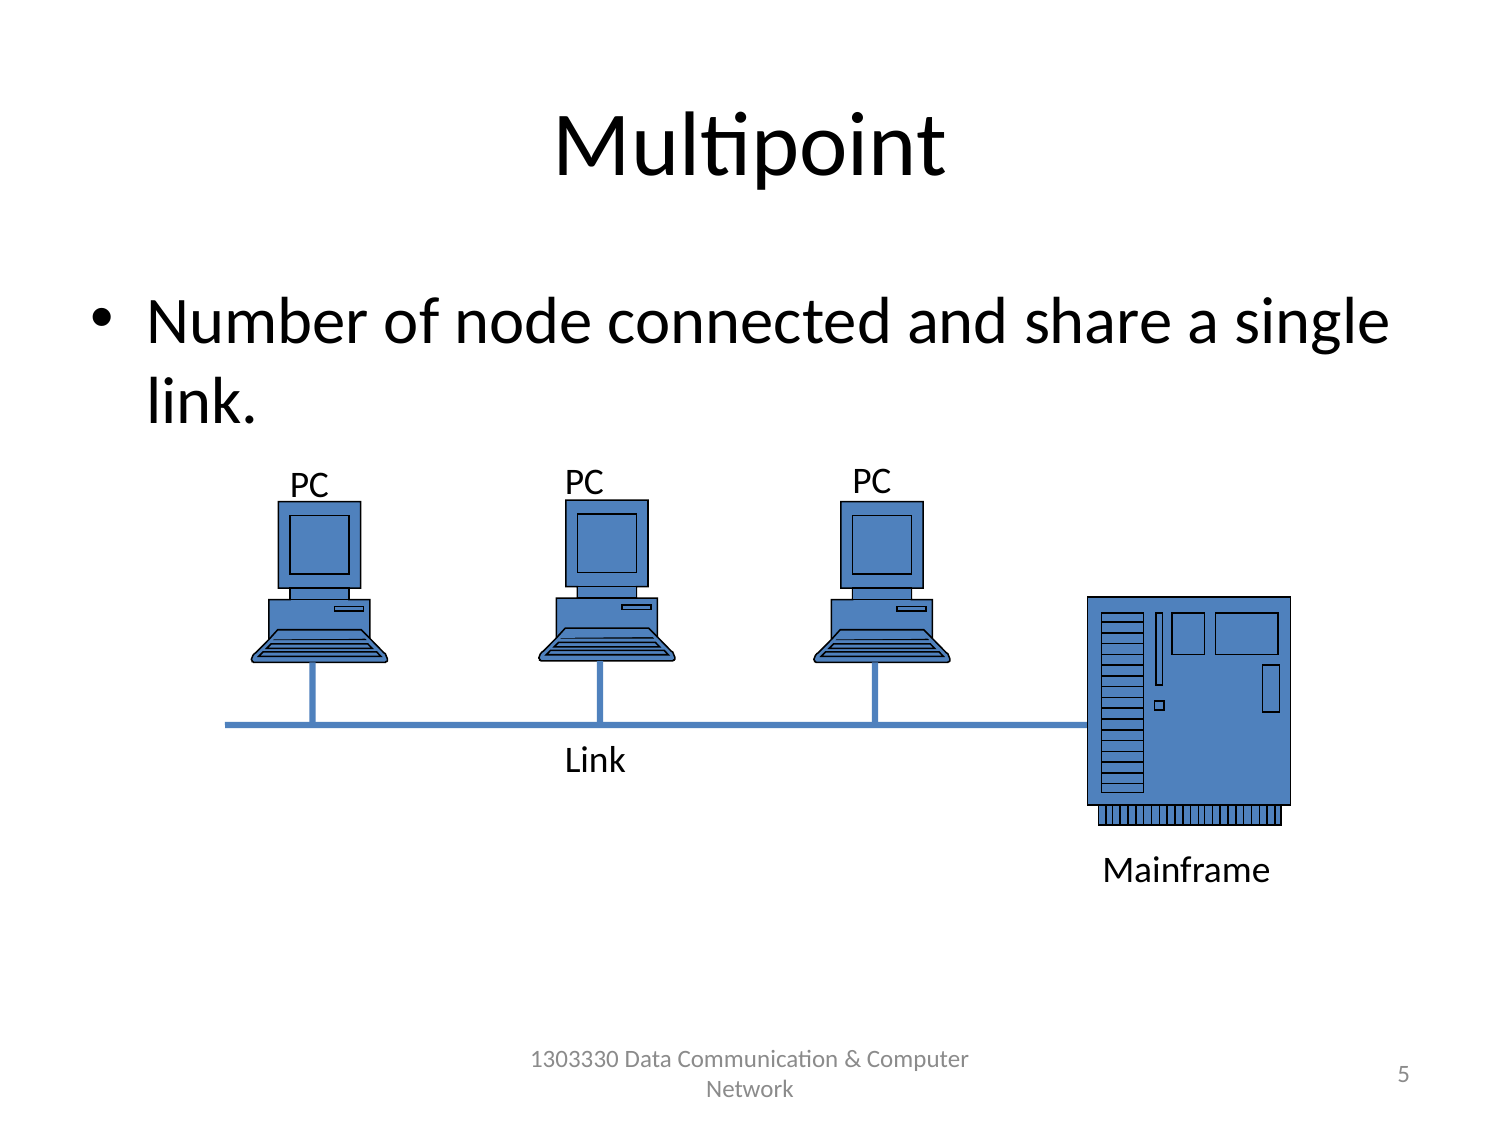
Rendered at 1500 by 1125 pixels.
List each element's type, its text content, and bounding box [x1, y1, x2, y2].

slide_number 5 [1074, 1042, 1425, 1103]
text_box [251, 513, 388, 663]
text_box Link [549, 727, 659, 787]
text_box PC [549, 449, 659, 510]
footer 1303330 Data Communication & Computer Network [512, 1042, 988, 1103]
list Number of node connected and share a single link. [75, 269, 1425, 1013]
text_box Mainframe [1087, 837, 1325, 898]
text_box [1087, 596, 1291, 825]
text_box [814, 509, 950, 663]
text_box PC [837, 448, 947, 509]
text_box PC [275, 452, 384, 513]
title Multipoint [75, 45, 1425, 233]
text_box [538, 510, 675, 661]
